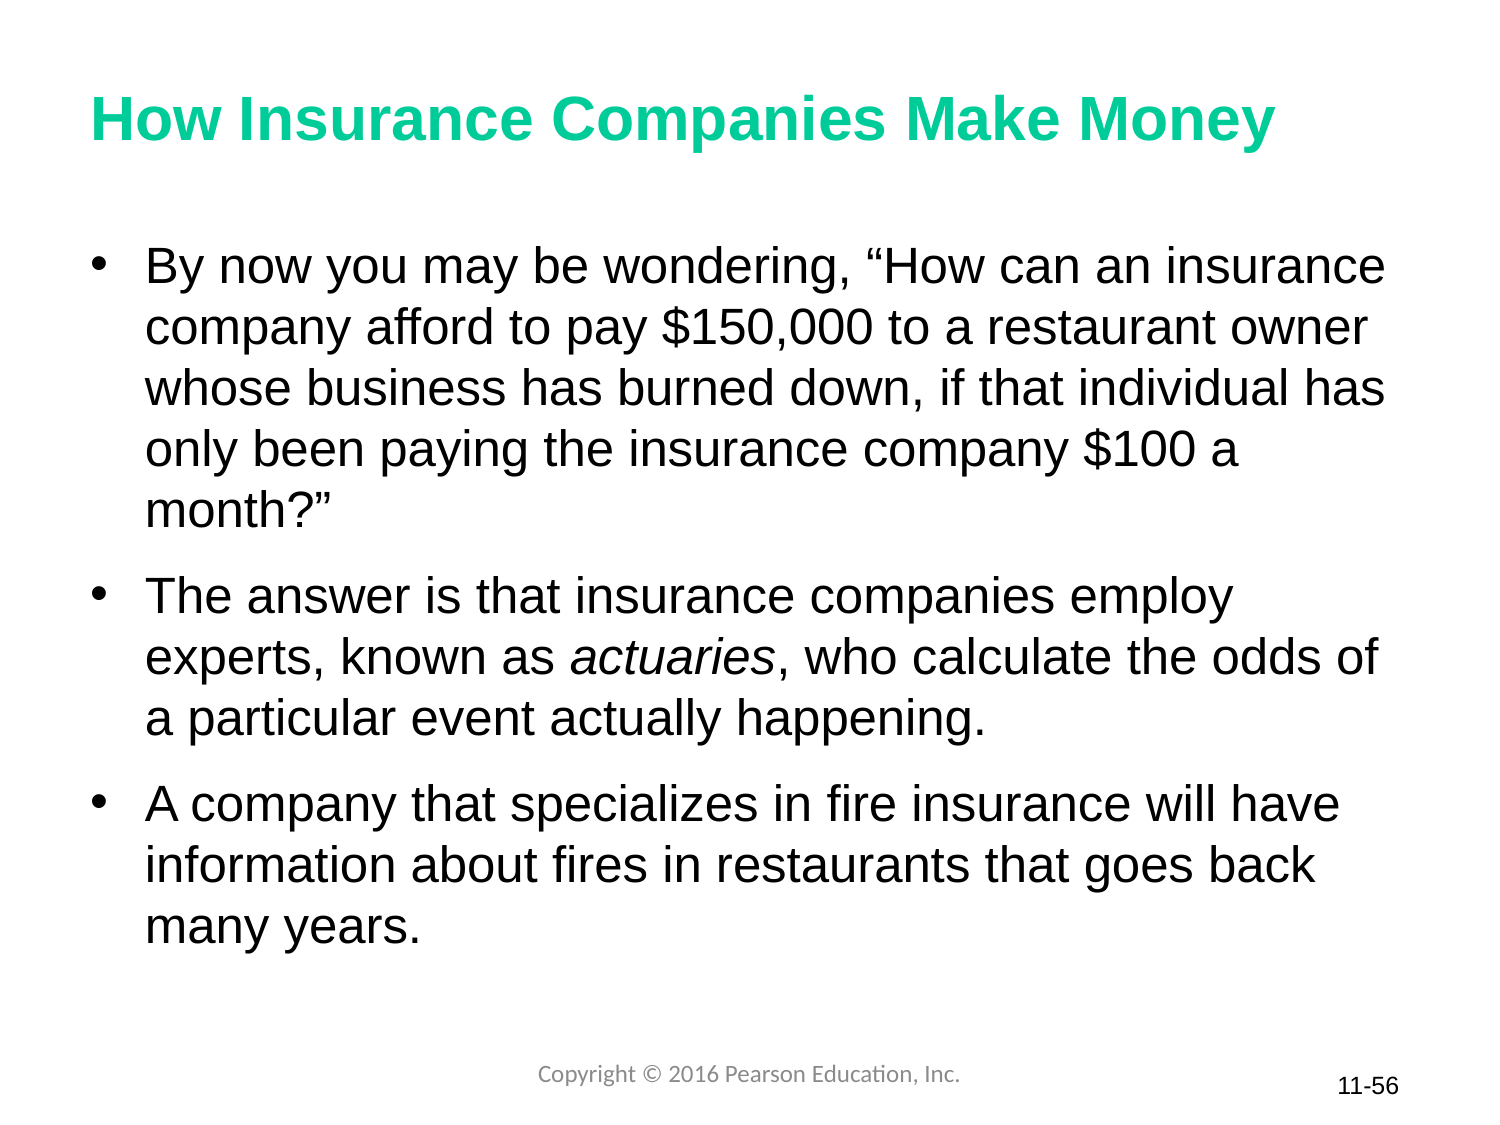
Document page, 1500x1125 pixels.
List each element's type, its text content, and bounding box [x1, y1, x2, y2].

title How Insurance Companies Make Money [75, 4, 1425, 224]
footer Copyright © 2016 Pearson Education, Inc. [512, 1042, 988, 1103]
list By now you may be wondering, “How can an insurance company afford to pay $150,000 to a restaurant owner whose business has burned down, if that individual has only been paying the insurance company $100 a month?” The answer is that insurance companies employ experts, known as actuaries, who calculate the odds of a particular event actually happening. A company that specializes in fire insurance will have information about fires in restaurants that goes back many years. [75, 224, 1425, 968]
